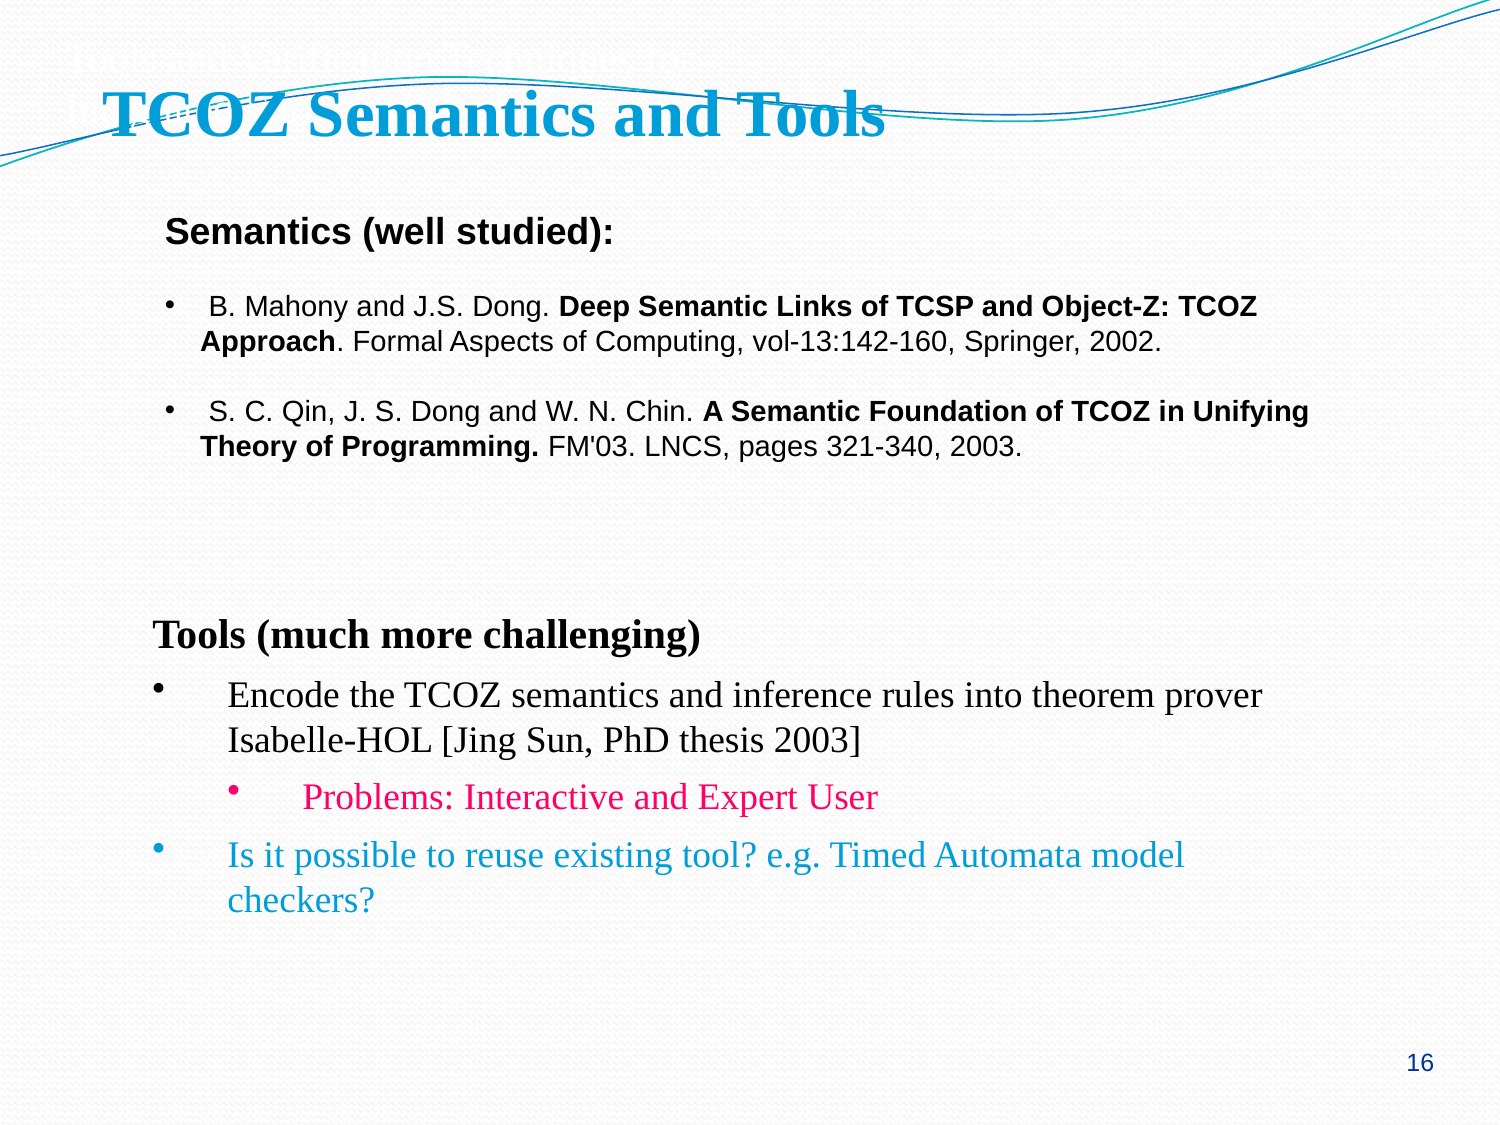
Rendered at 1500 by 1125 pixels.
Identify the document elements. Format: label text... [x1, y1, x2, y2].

text_box 16 [1137, 1039, 1450, 1088]
text_box Tools (much more challenging) Encode the TCOZ semantics and inference rules into theorem prover Isabelle-HOL [Jing Sun, PhD thesis 2003] Problems: Interactive and Expert User Is it possible to reuse existing tool? e.g. Timed Automata model checkers? [62, 599, 1300, 1027]
text_box Semantics (well studied): B. Mahony and J.S. Dong. Deep Semantic Links of TCSP and Object-Z: TCOZ Approach. Formal Aspects of Computing, vol-13:142-160, Springer, 2002. S. C. Qin, J. S. Dong and W. N. Chin. A Semantic Foundation of TCOZ in Unifying Theory of Programming. FM'03. LNCS, pages 321-340, 2003. [150, 199, 1325, 540]
text_box Tools and Verification Techniques for Integrated Formal Methods [49, 23, 800, 139]
text_box TCOZ Semantics and Tools [87, 62, 1463, 158]
